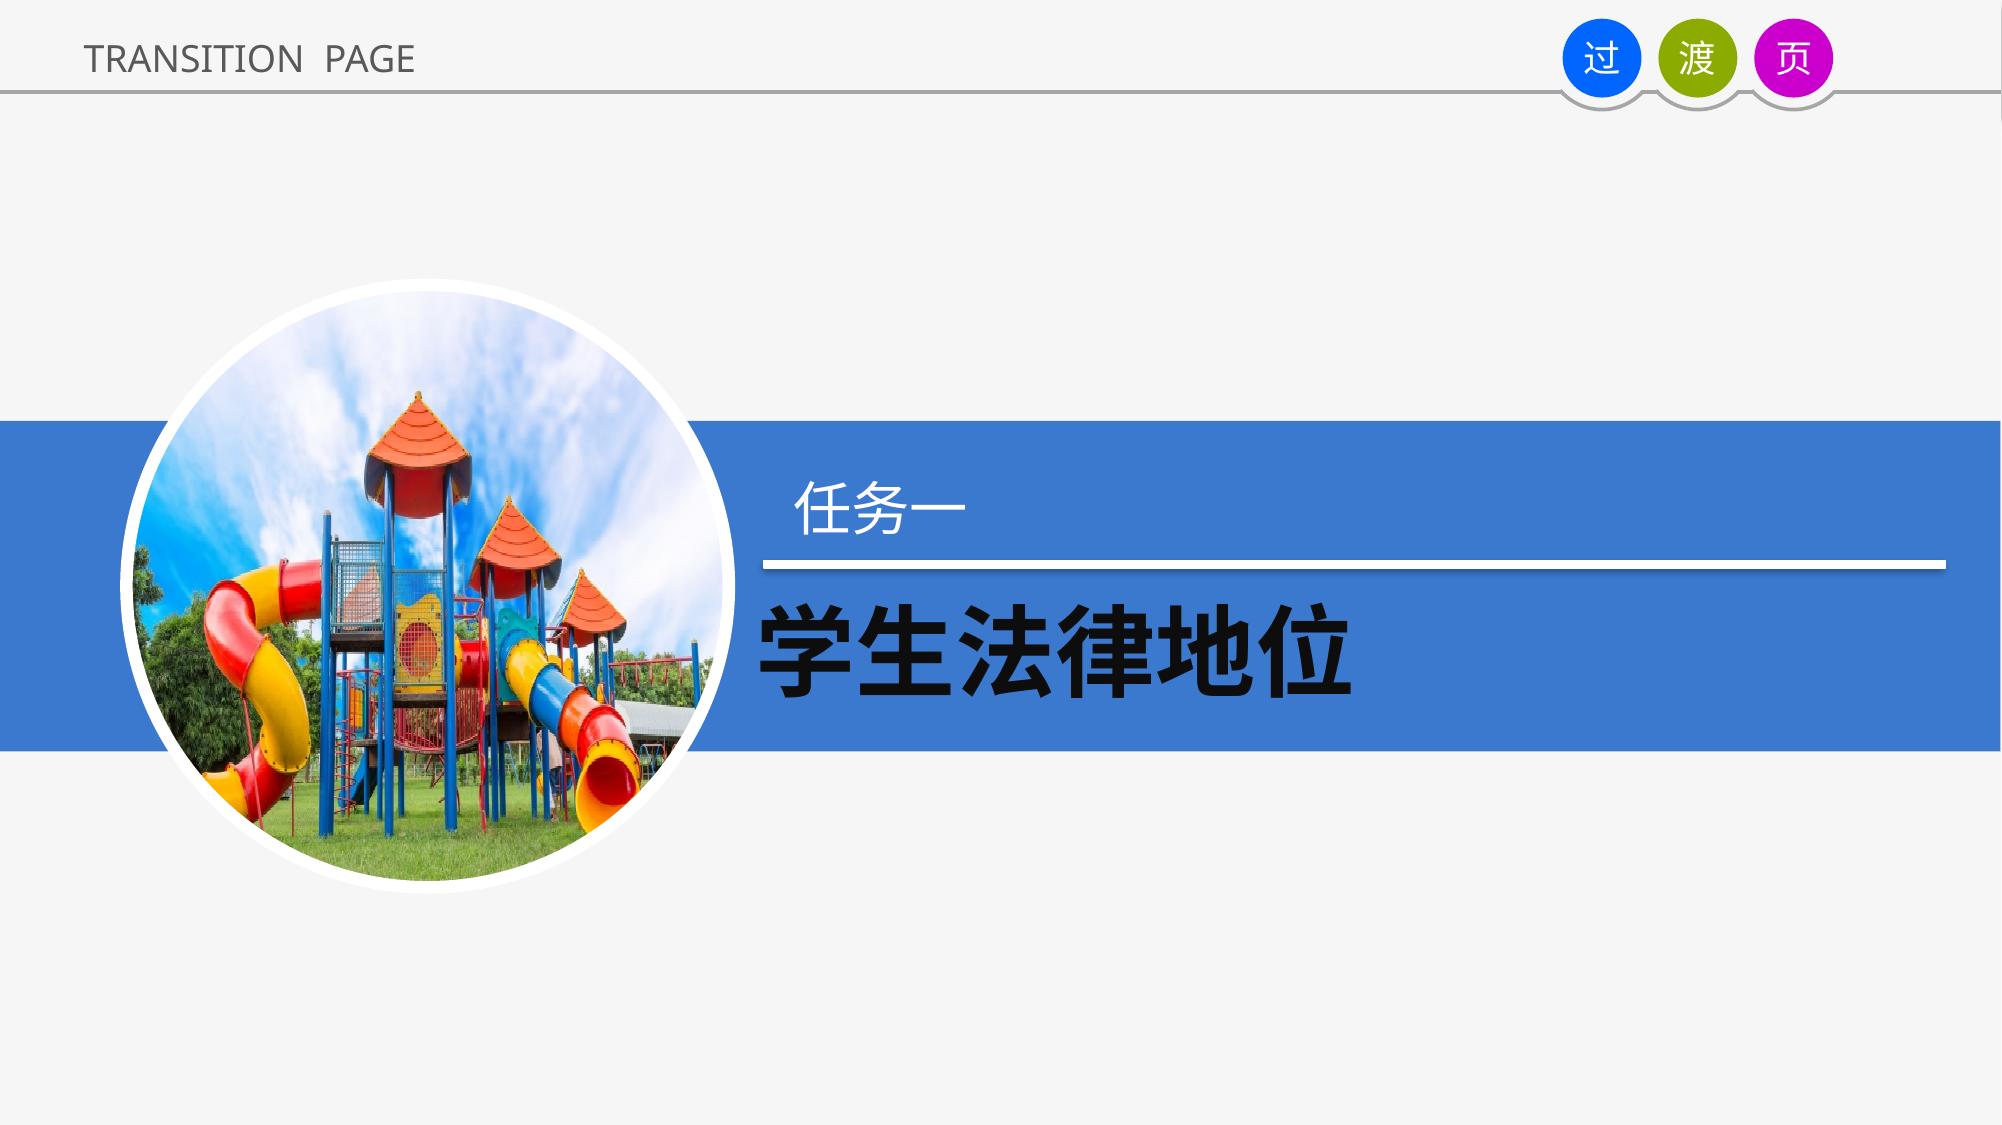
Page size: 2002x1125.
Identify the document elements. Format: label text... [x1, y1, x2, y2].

text_box [763, 560, 1946, 569]
text_box 学生法律地位 [740, 507, 2001, 792]
text_box [0, 419, 174, 754]
text_box [124, 282, 731, 890]
text_box [681, 419, 2001, 754]
text_box 任务一 [778, 464, 983, 507]
